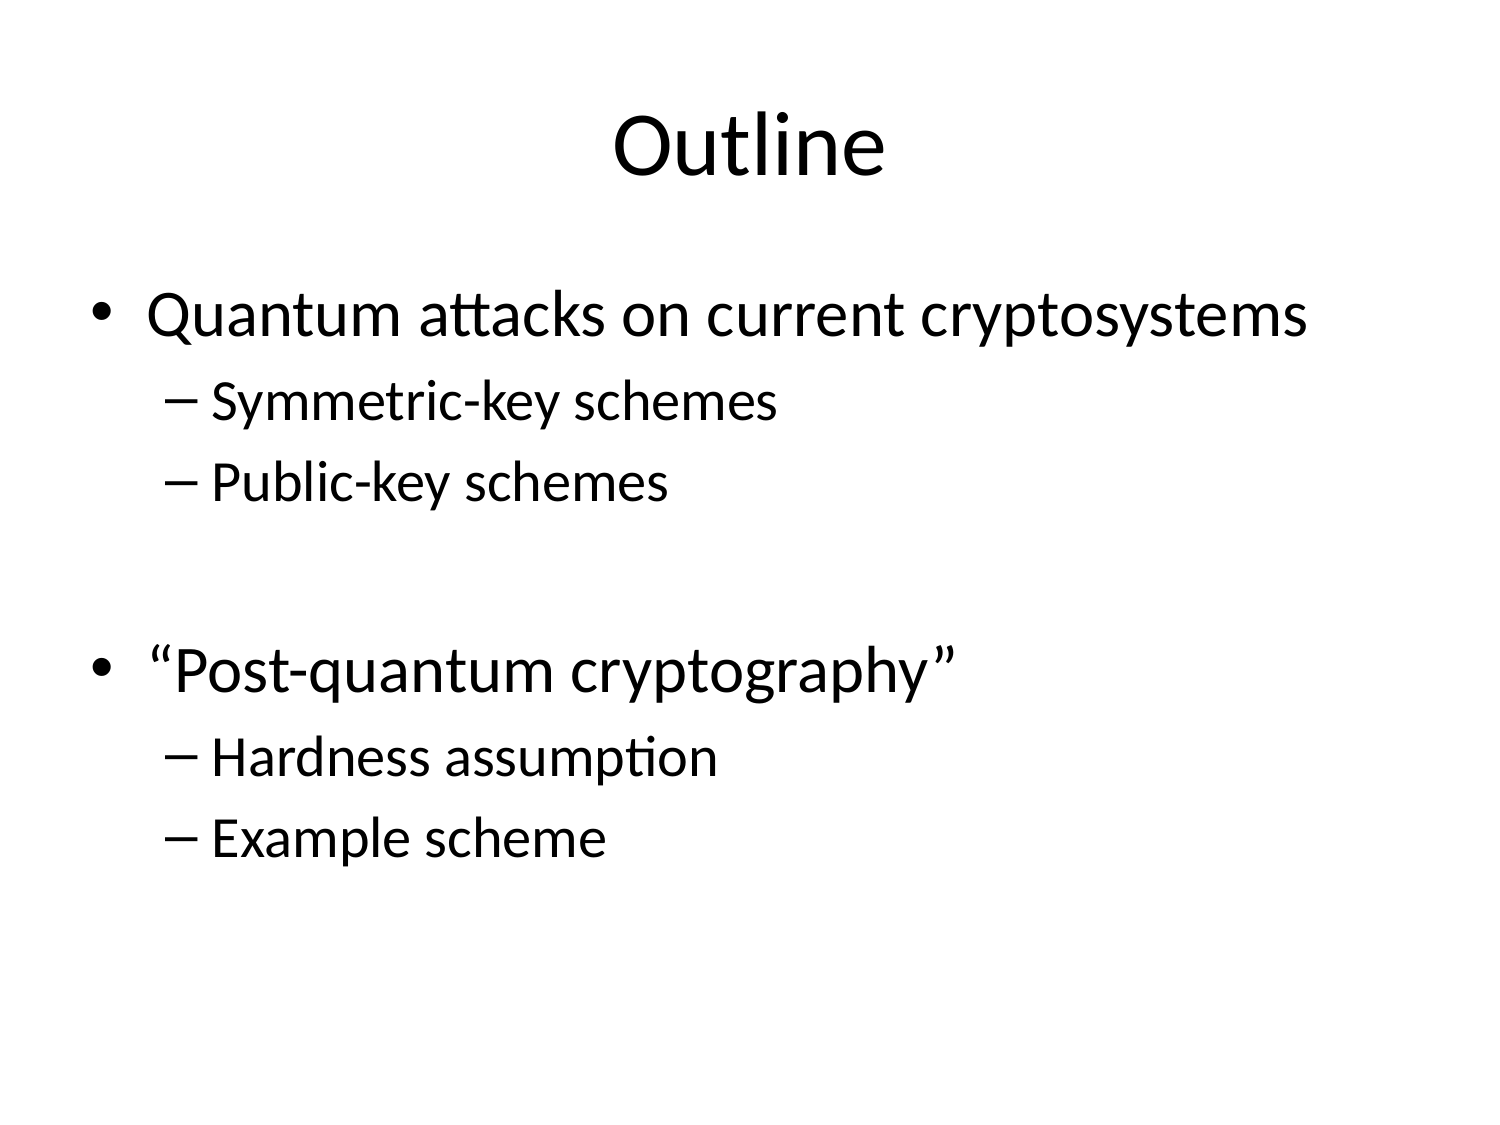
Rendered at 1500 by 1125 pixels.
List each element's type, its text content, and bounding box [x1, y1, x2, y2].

title Outline [75, 45, 1425, 233]
list Quantum attacks on current cryptosystems Symmetric-key schemes Public-key schemes “Post-quantum cryptography” Hardness assumption Example scheme [75, 262, 1425, 1005]
